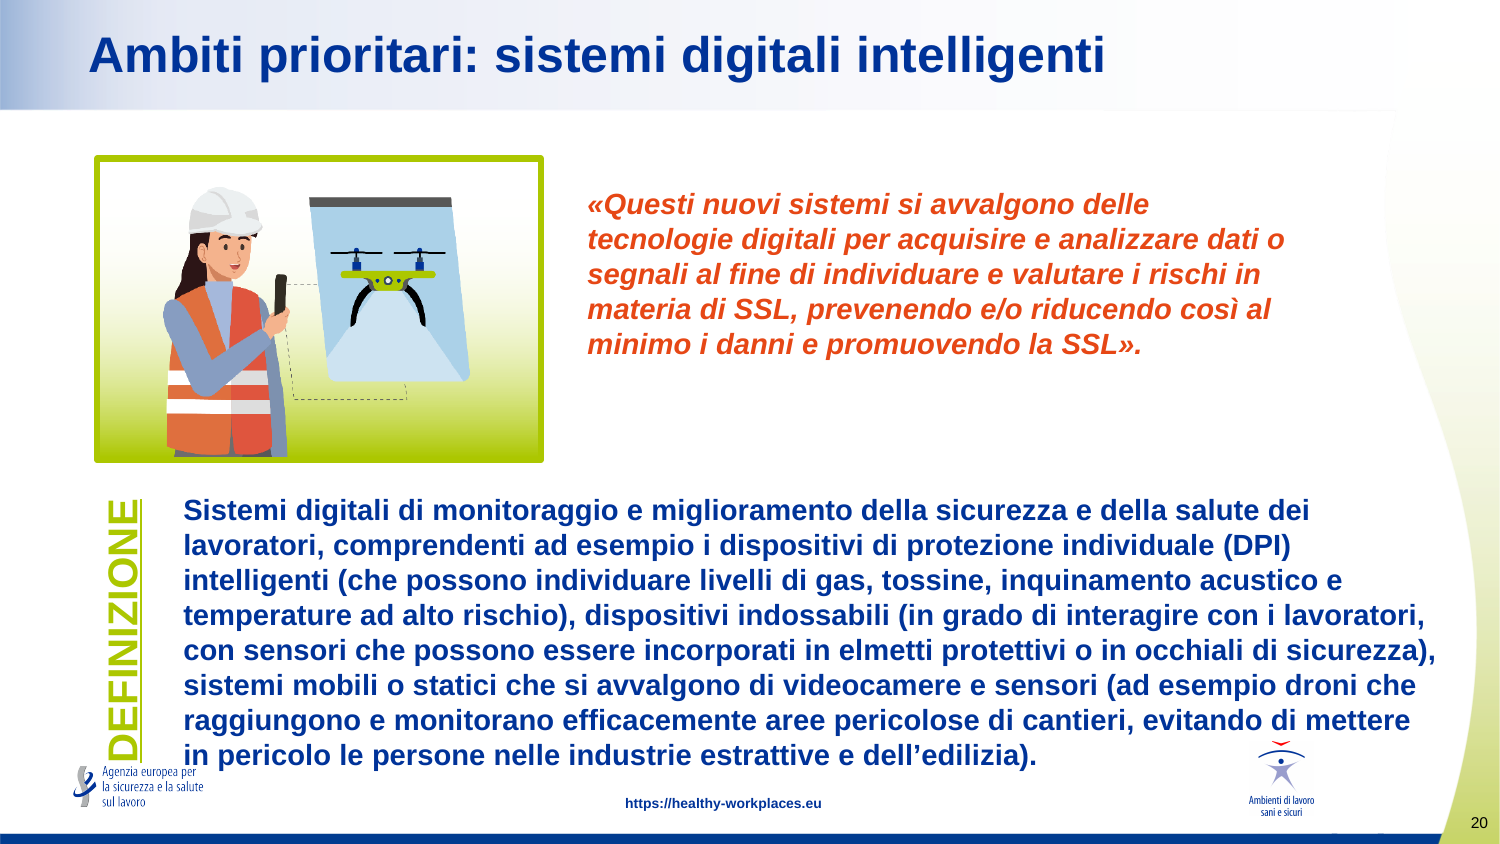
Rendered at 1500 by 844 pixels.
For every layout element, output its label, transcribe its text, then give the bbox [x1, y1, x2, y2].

picture [0, 0, 1500, 844]
text_box Sistemi digitali di monitoraggio e miglioramento della sicurezza e della salute dei lavoratori, comprendenti ad esempio i dispositivi di protezione individuale (DPI) intelligenti (che possono individuare livelli di gas, tossine, inquinamento acustico e temperature ad alto rischio), dispositivi indossabili (in grado di interagire con i lavoratori, con sensori che possono essere incorporati in elmetti protettivi o in occhiali di sicurezza), sistemi mobili o statici che si avvalgono di videocamere e sensori (ad esempio droni che raggiungono e monitorano efficacemente aree pericolose di cantieri, evitando di mettere in pericolo le persone nelle industrie estrattive e dell’edilizia). [168, 483, 1456, 779]
text_box DEFINIZIONE [88, 482, 154, 779]
text_box «Questi nuovi sistemi si avvalgono delle tecnologie digitali per acquisire e analizzare dati o segnali al fine di individuare e valutare i rischi in materia di SSL, prevenendo e/o riducendo così al minimo i danni e promuovendo la SSL». [572, 142, 1314, 368]
title Ambiti prioritari: sistemi digitali intelligenti [73, 0, 1314, 131]
